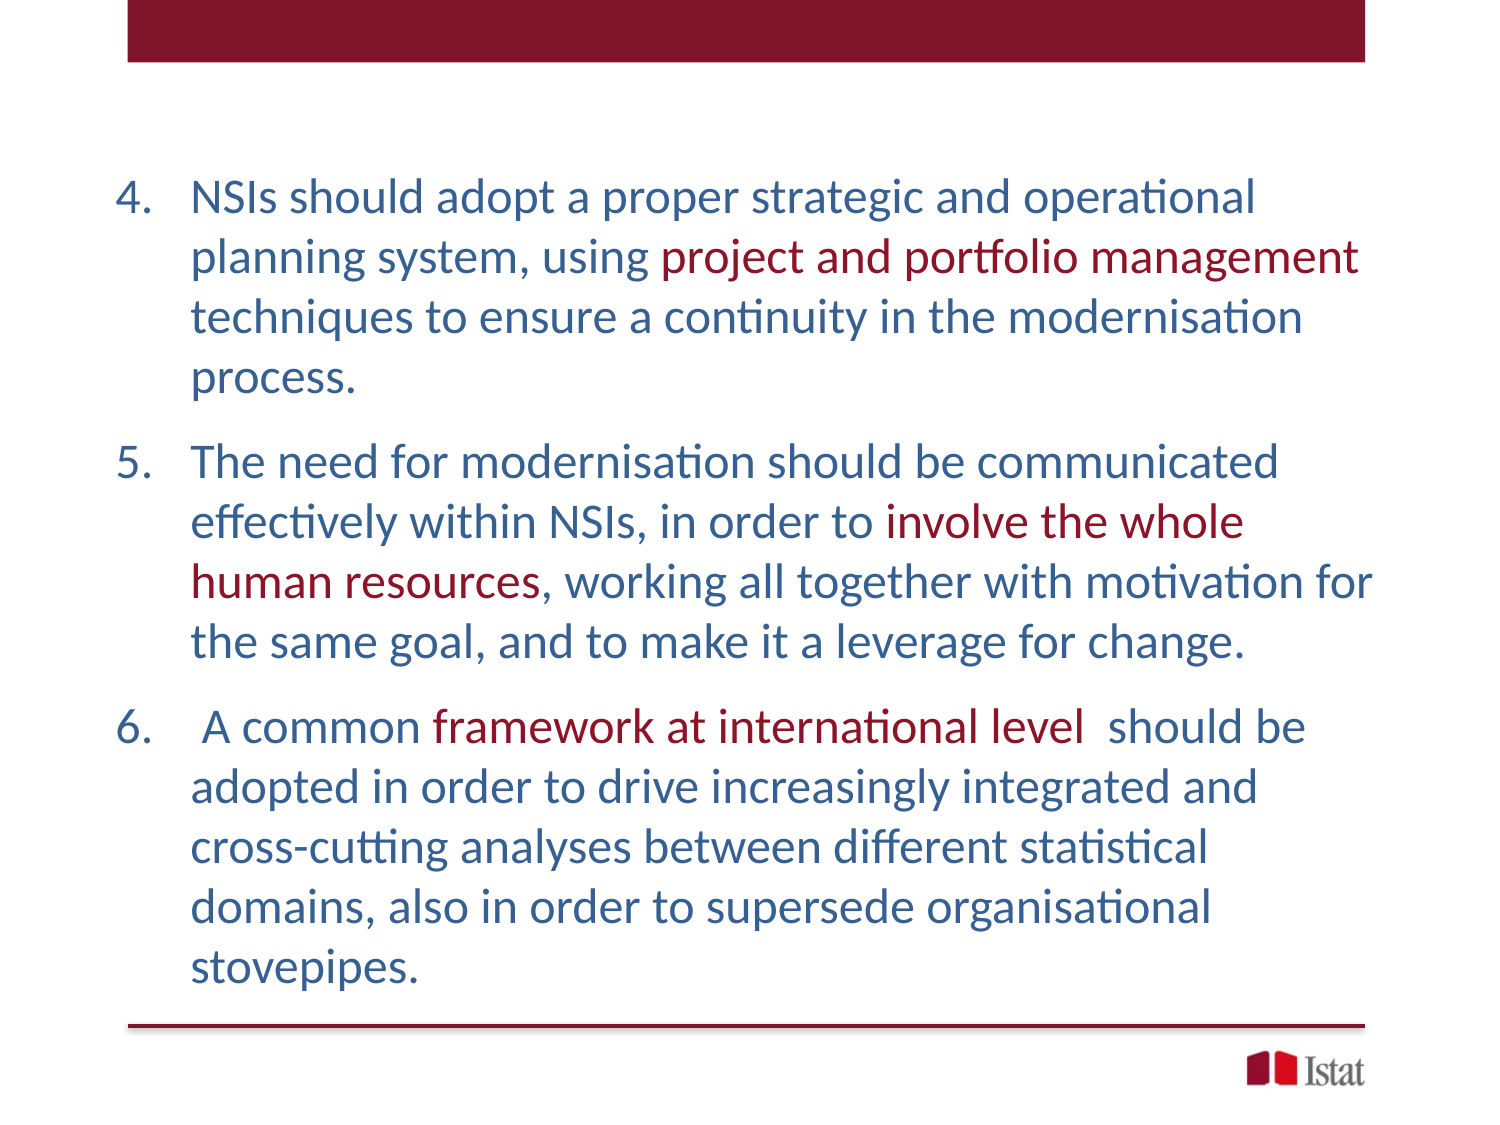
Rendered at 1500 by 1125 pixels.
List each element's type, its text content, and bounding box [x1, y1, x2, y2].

text_box NSIs should adopt a proper strategic and operational planning system, using project and portfolio management techniques to ensure a continuity in the modernisation process. The need for modernisation should be communicated effectively within NSIs, in order to involve the whole human resources, working all together with motivation for the same goal, and to make it a leverage for change. A common framework at international level should be adopted in order to drive increasingly integrated and cross-cutting analyses between different statistical domains, also in order to supersede organisational stovepipes. [100, 156, 1391, 1072]
picture [1239, 1072, 1373, 1097]
